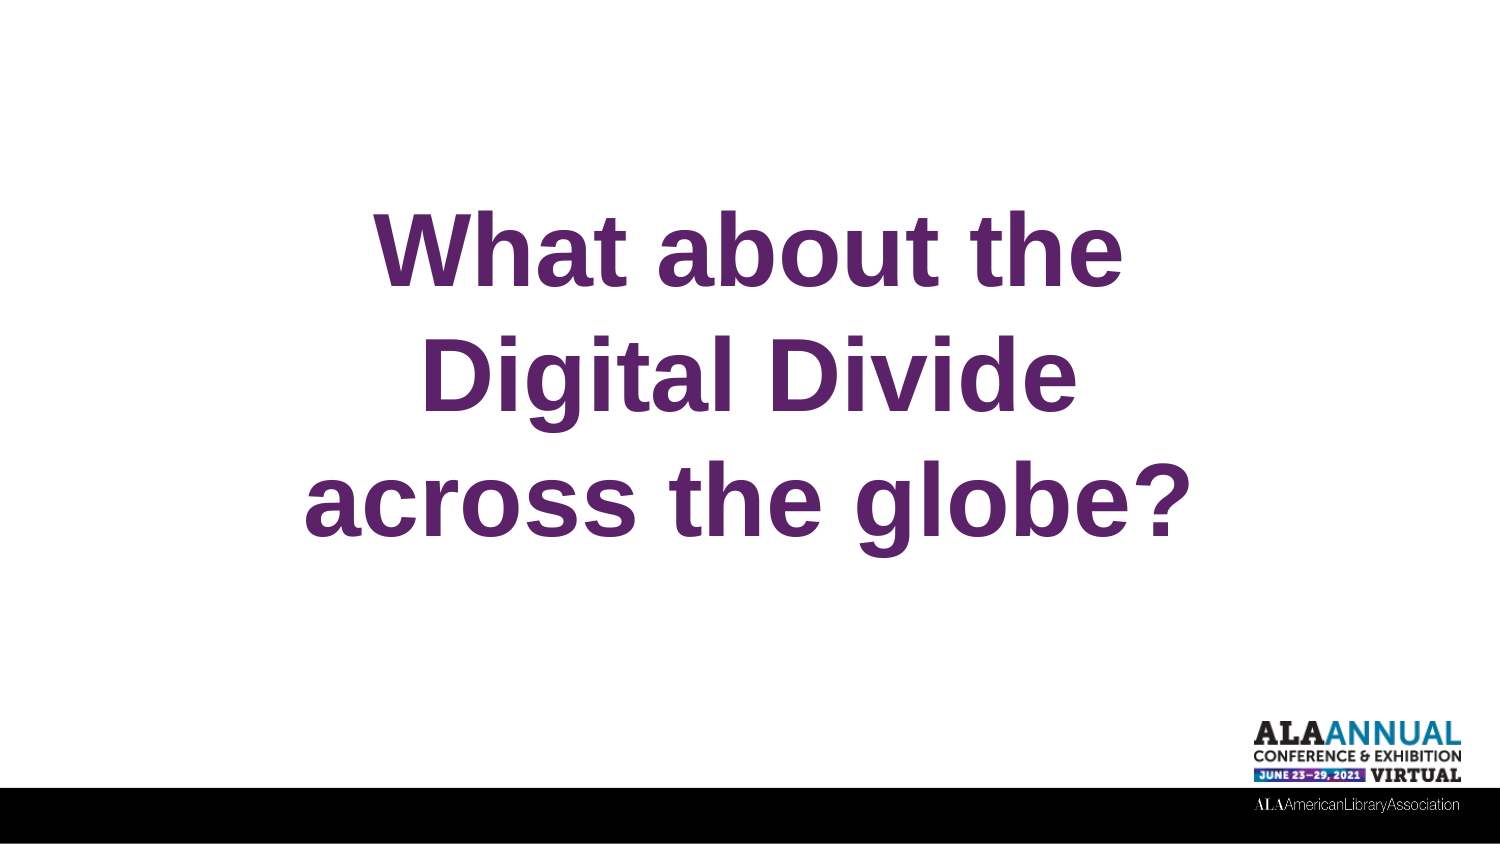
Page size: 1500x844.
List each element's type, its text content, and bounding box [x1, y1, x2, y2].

picture [1254, 798, 1459, 813]
title What about the Digital Divide across the globe? [75, 146, 1425, 594]
picture [1451, 721, 1461, 741]
picture [1254, 721, 1461, 782]
picture [1405, 721, 1415, 741]
picture [1355, 721, 1364, 735]
picture [1381, 721, 1390, 736]
